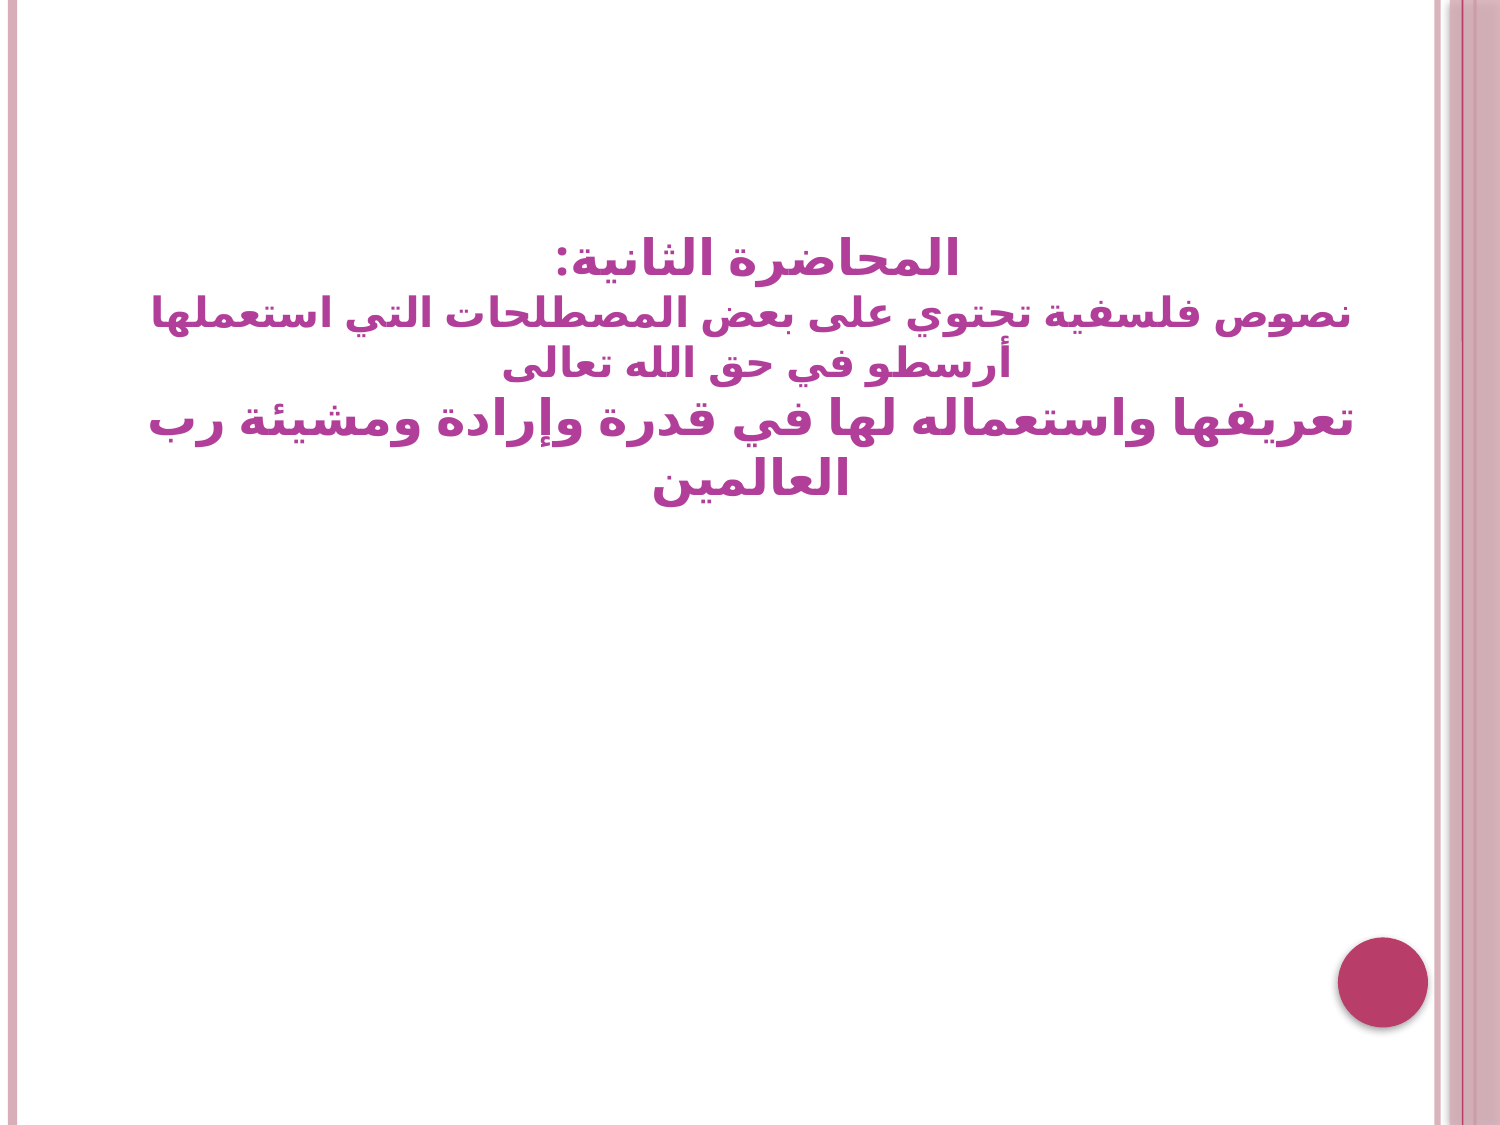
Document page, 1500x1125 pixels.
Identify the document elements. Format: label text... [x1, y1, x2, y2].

title المحاضرة الثانية: نصوص فلسفية تحتوي على بعض المصطلحات التي استعملها أرسطو في حق الله تعالى تعريفها واستعماله لها في قدرة وإرادة ومشيئة رب العالمين [76, 385, 1427, 573]
